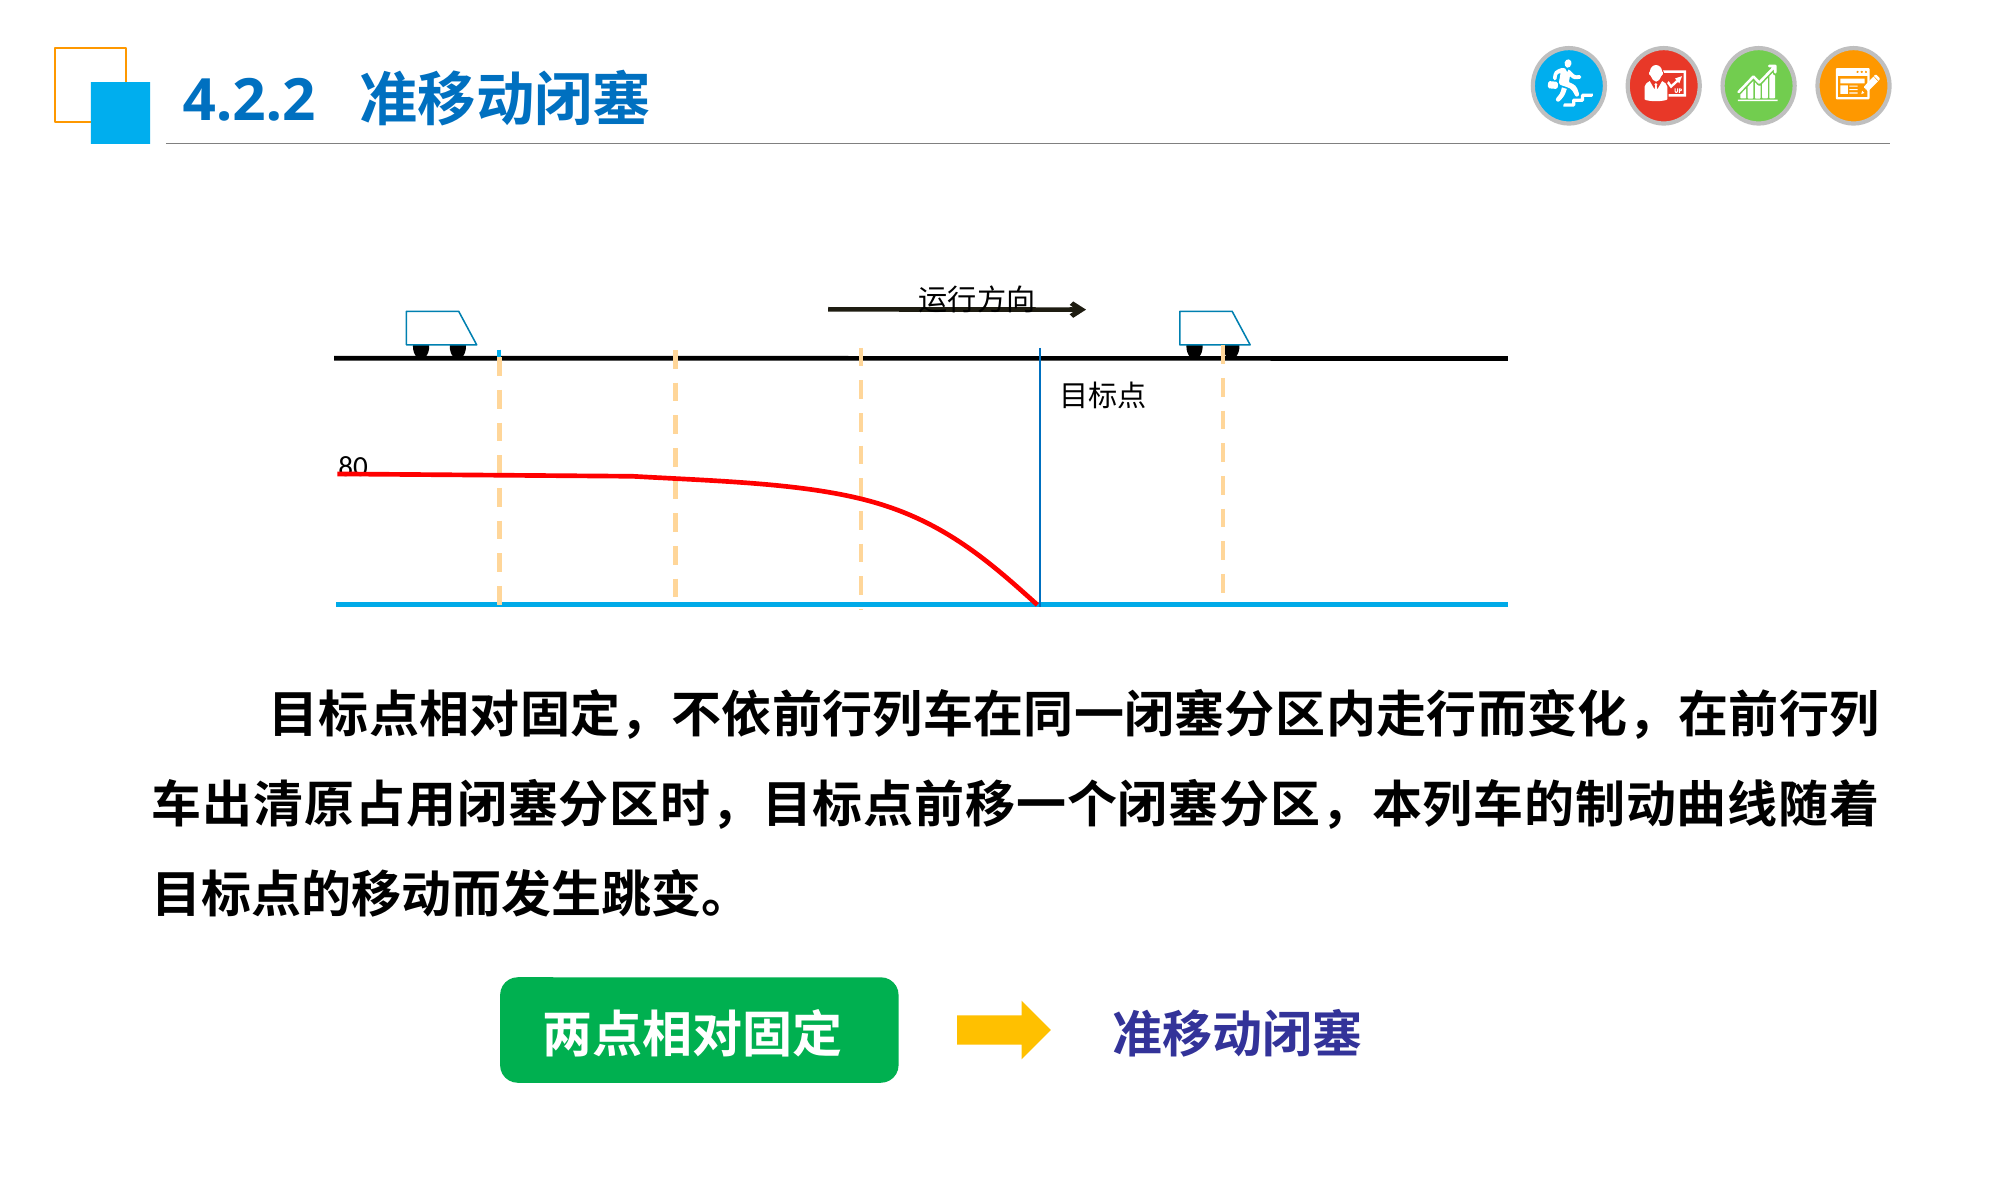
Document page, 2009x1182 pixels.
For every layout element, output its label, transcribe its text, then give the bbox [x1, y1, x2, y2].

text_box 准移动闭塞 [1097, 995, 1438, 1071]
text_box 4.2.2 准移动闭塞 [162, 51, 672, 142]
text_box [957, 1000, 1051, 1060]
text_box 目标点相对固定，不依前行列车在同一闭塞分区内走行而变化，在前行列车出清原占用闭塞分区时，目标点前移一个闭塞分区，本列车的制动曲线随着目标点的移动而发生跳变。 [136, 644, 1895, 930]
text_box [312, 250, 1509, 613]
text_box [499, 977, 899, 1083]
